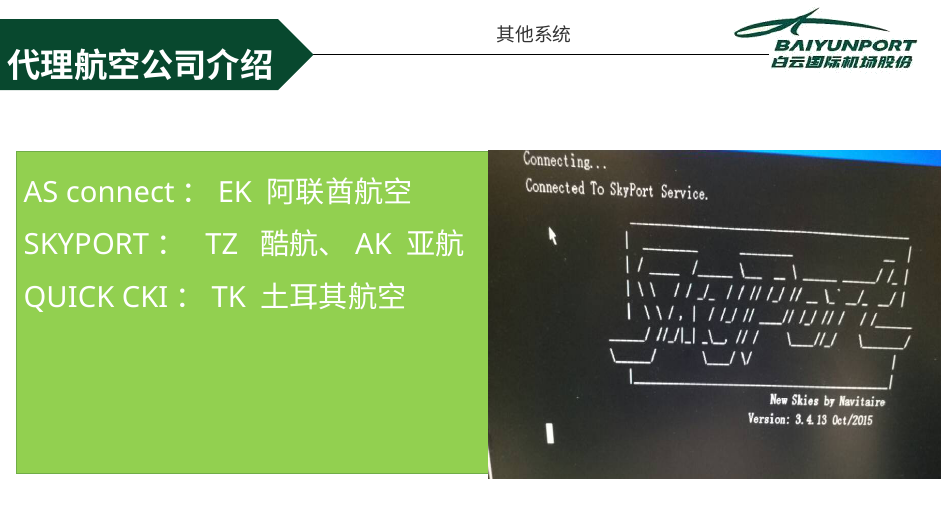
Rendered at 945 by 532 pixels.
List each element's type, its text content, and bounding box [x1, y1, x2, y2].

text_box AS connect：EK 阿联酋航空 SKYPORT： TZ 酷航、AK 亚航 QUICK CKI：TK 土耳其航空 [16, 151, 488, 474]
text_box 其他系统 [284, 18, 712, 49]
text_box 代理航空公司介绍 [0, 18, 315, 92]
picture [712, 0, 945, 78]
picture [488, 150, 941, 479]
